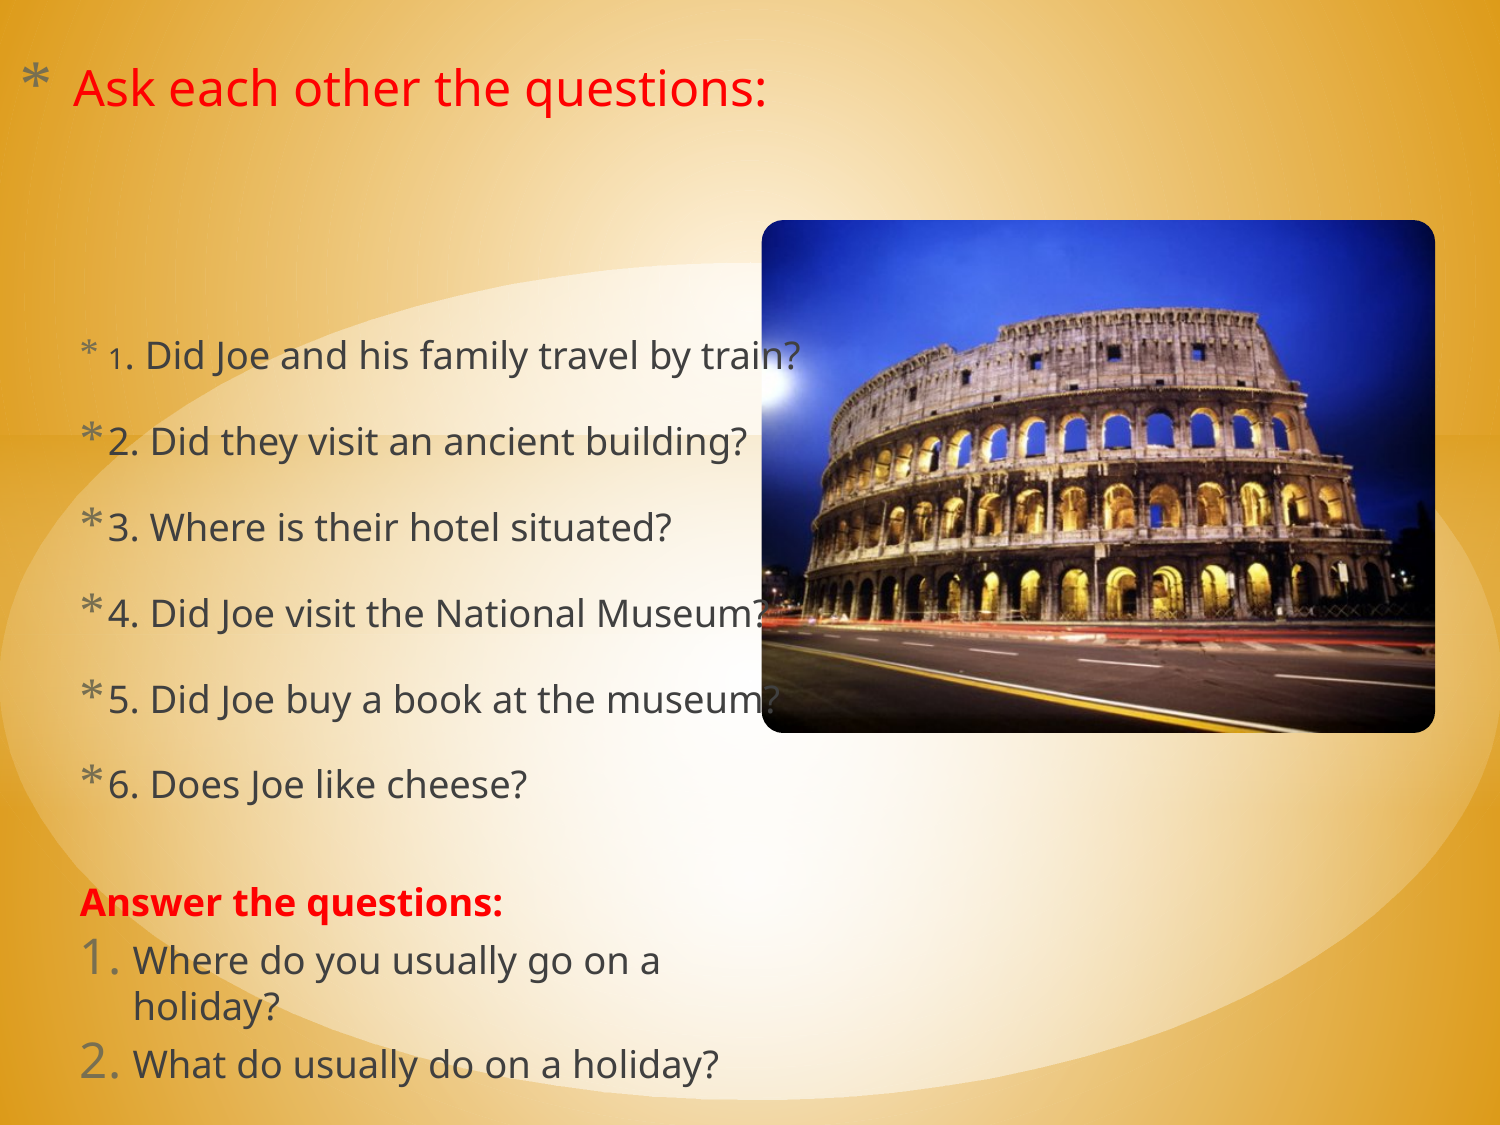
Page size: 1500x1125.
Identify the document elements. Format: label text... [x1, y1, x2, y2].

title Ask each other the questions: [5, 30, 845, 124]
picture [761, 219, 1436, 734]
list 1. Did Joe and his family travel by train? 2. Did they visit an ancient building? 3. Where is their hotel situated? 4. Did Joe visit the National Museum? 5. Did Joe buy a book at the museum? 6. Does Joe like cheese? Answer the questions: Where do you usually go on a holiday? What do usually do on a holiday? [64, 136, 822, 1095]
